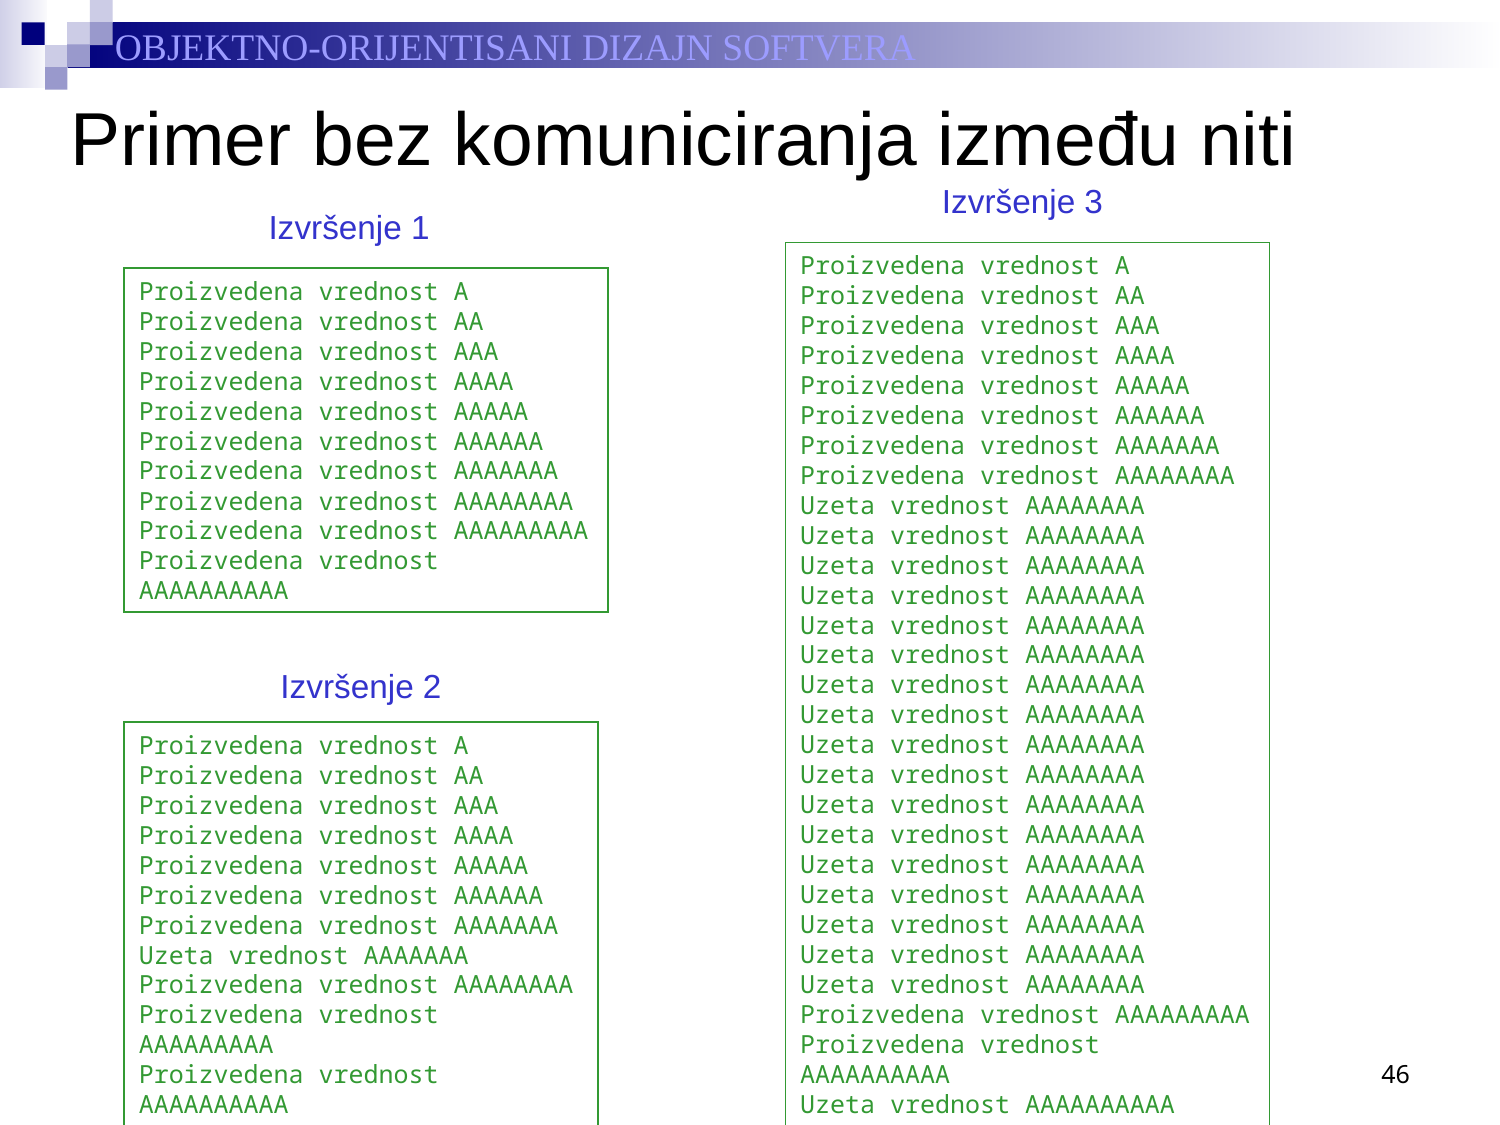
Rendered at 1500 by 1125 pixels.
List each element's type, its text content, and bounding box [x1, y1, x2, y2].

text_box Izvršenje 1 [253, 198, 455, 254]
text_box Izvršenje 3 [927, 173, 1129, 228]
slide_number 46 [1270, 1024, 1426, 1101]
text_box Proizvedena vrednost A Proizvedena vrednost AA Proizvedena vrednost AAA Proizvedena vrednost AAAA Proizvedena vrednost AAAAA Proizvedena vrednost AAAAAA Proizvedena vrednost AAAAAAA Uzeta vrednost AAAAAAA Proizvedena vrednost AAAAAAAA Proizvedena vrednost AAAAAAAAA Proizvedena vrednost AAAAAAAAAA [123, 722, 598, 1125]
title Primer bez komuniciranja između niti [64, 86, 1412, 185]
text_box Proizvedena vrednost A Proizvedena vrednost AA Proizvedena vrednost AAA Proizvedena vrednost AAAA Proizvedena vrednost AAAAA Proizvedena vrednost AAAAAA Proizvedena vrednost AAAAAAA Proizvedena vrednost AAAAAAAA Proizvedena vrednost AAAAAAAAA Proizvedena vrednost AAAAAAAAAA [123, 267, 609, 613]
text_box Izvršenje 2 [265, 657, 467, 713]
text_box Proizvedena vrednost A Proizvedena vrednost AA Proizvedena vrednost AAA Proizvedena vrednost AAAA Proizvedena vrednost AAAAA Proizvedena vrednost AAAAAA Proizvedena vrednost AAAAAAA Proizvedena vrednost AAAAAAAA Uzeta vrednost AAAAAAAA Uzeta vrednost AAAAAAAA Uzeta vrednost AAAAAAAA Uzeta vrednost AAAAAAAA Uzeta vrednost AAAAAAAA Uzeta vrednost AAAAAAAA Uzeta vrednost AAAAAAAA Uzeta vrednost AAAAAAAA Uzeta vrednost AAAAAAAA Uzeta vrednost AAAAAAAA Uzeta vrednost AAAAAAAA Uzeta vrednost AAAAAAAA Uzeta vrednost AAAAAAAA Uzeta vrednost AAAAAAAA Uzeta vrednost AAAAAAAA Uzeta vrednost AAAAAAAA Uzeta vrednost AAAAAAAA Proizvedena vrednost AAAAAAAAA Proizvedena vrednost AAAAAAAAAA Uzeta vrednost AAAAAAAAAA [785, 242, 1270, 1125]
